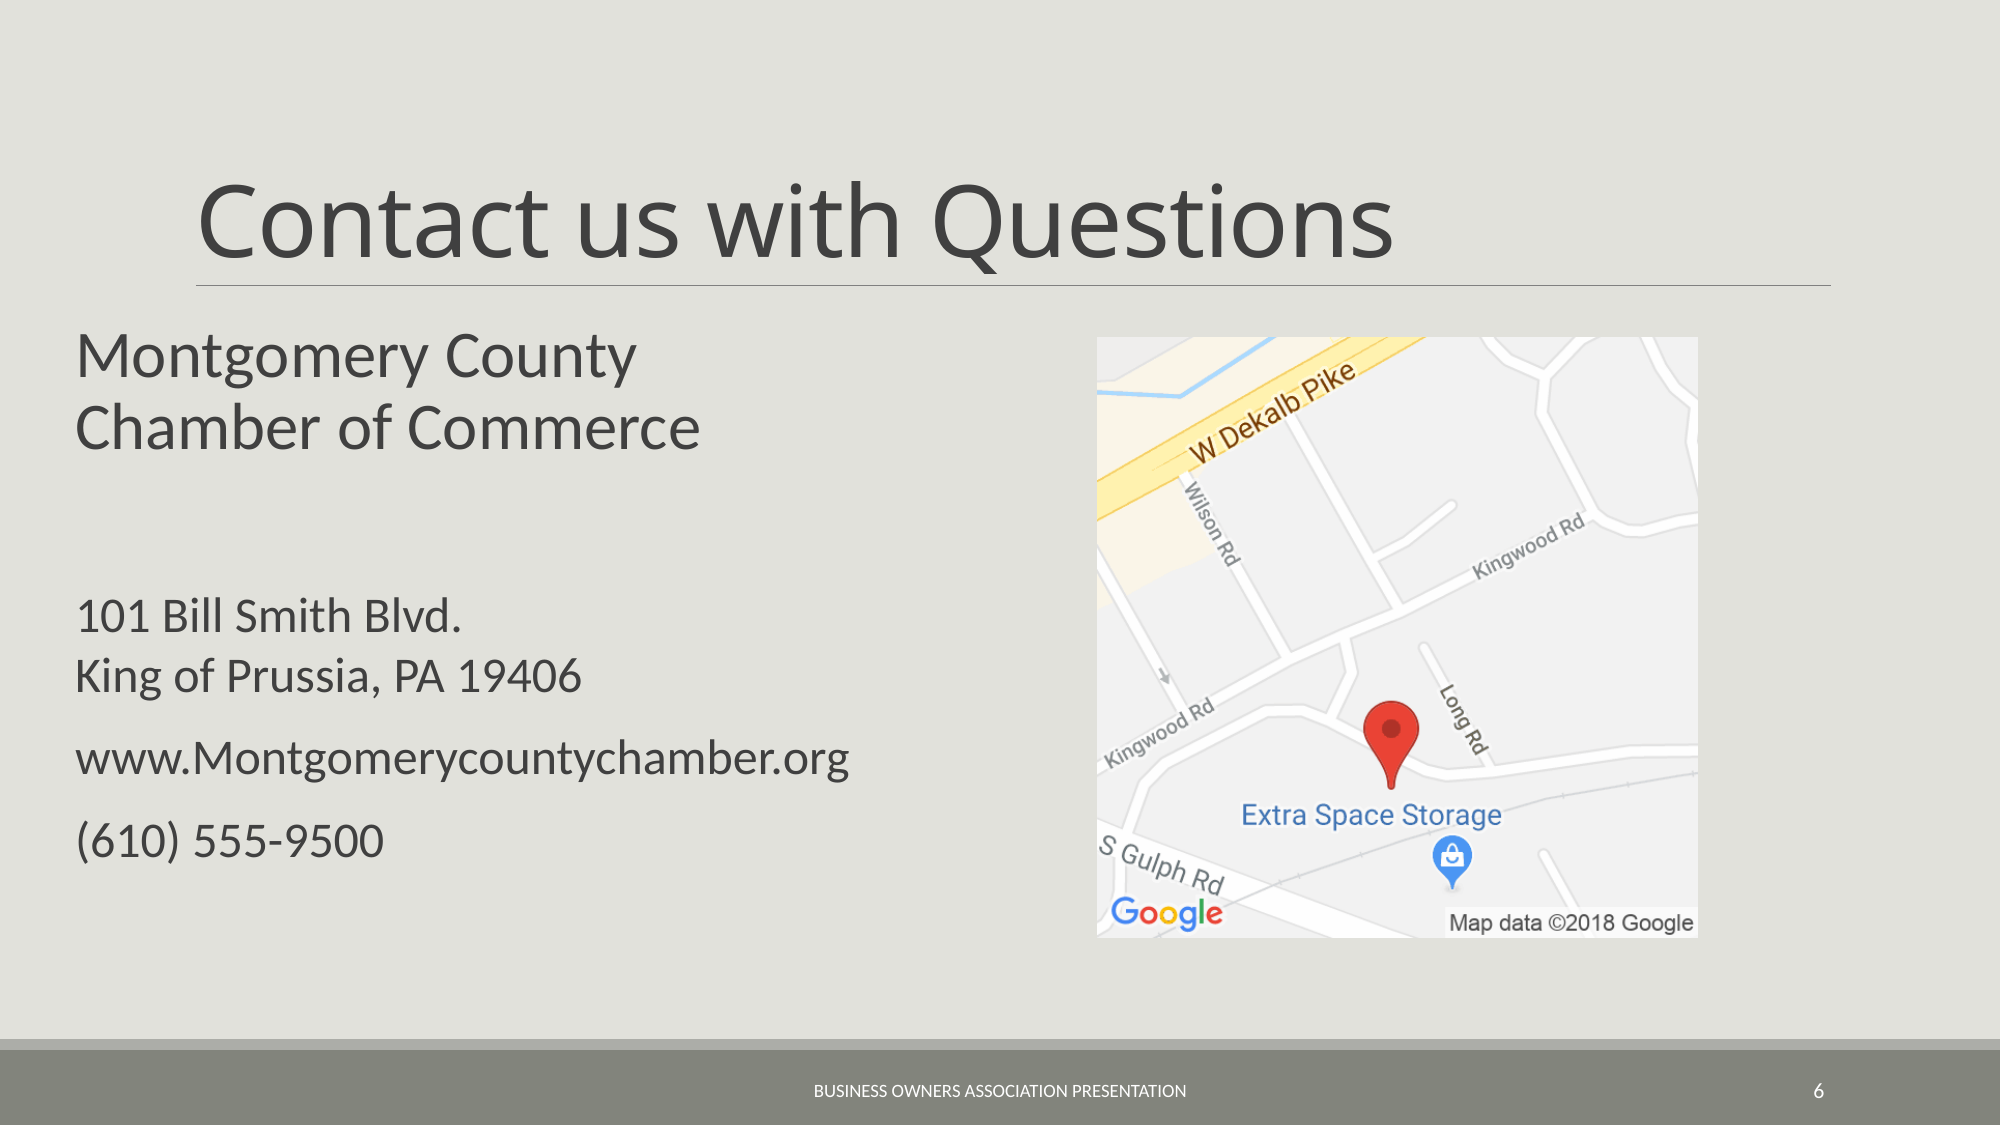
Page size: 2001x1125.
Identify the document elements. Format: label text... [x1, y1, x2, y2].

title Contact us with Questions [180, 47, 1830, 285]
picture [1096, 336, 1698, 938]
slide_number 6 [1624, 1059, 1840, 1120]
list Montgomery County Chamber of Commerce 101 Bill Smith Blvd. King of Prussia, PA 19406 www.Montgomerycountychamber.org (610) 555-9500 [75, 312, 900, 1027]
footer Business Owners Association Presentation [604, 1059, 1396, 1120]
